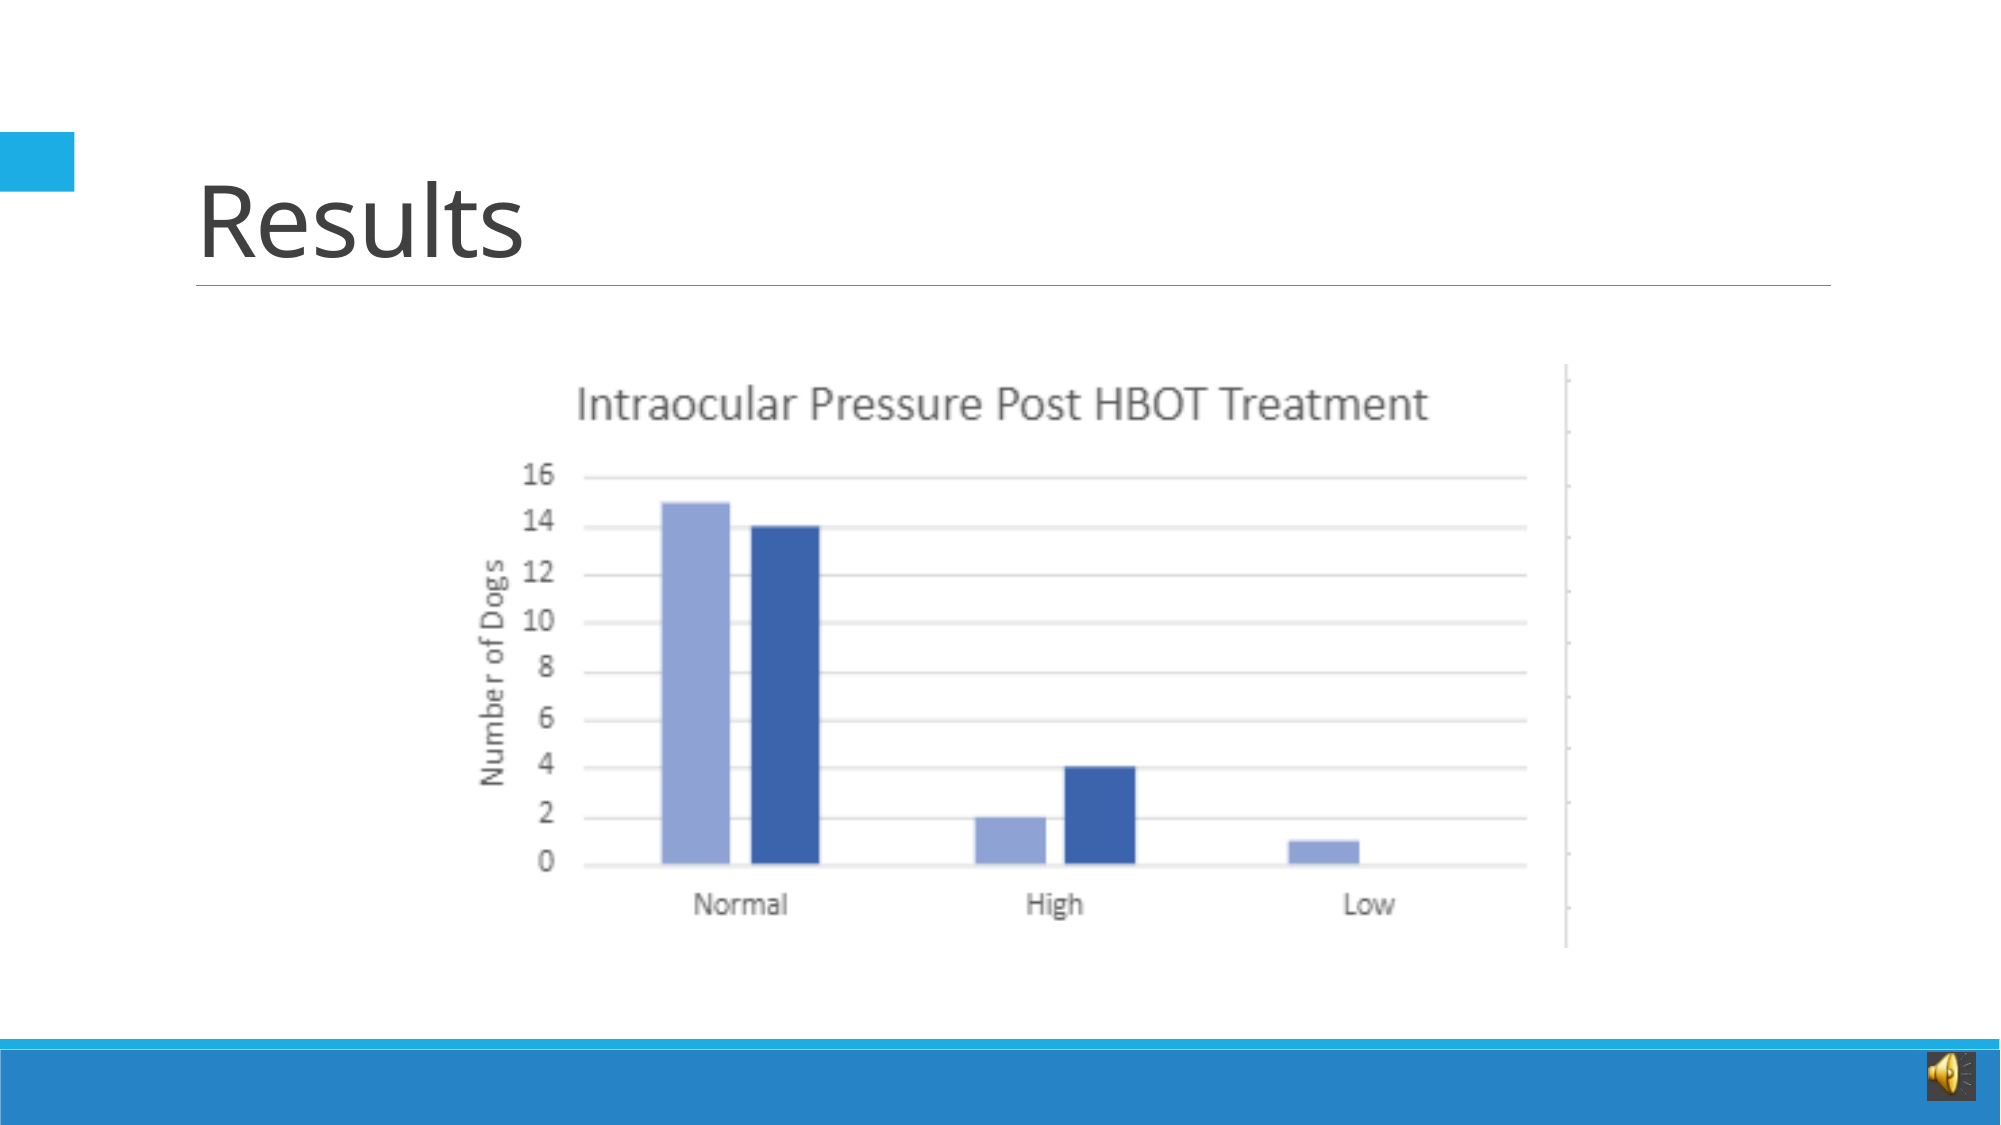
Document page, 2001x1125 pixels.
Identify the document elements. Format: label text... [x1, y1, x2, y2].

title Results [180, 47, 1830, 285]
picture [1926, 1051, 1978, 1103]
picture [439, 364, 1571, 949]
